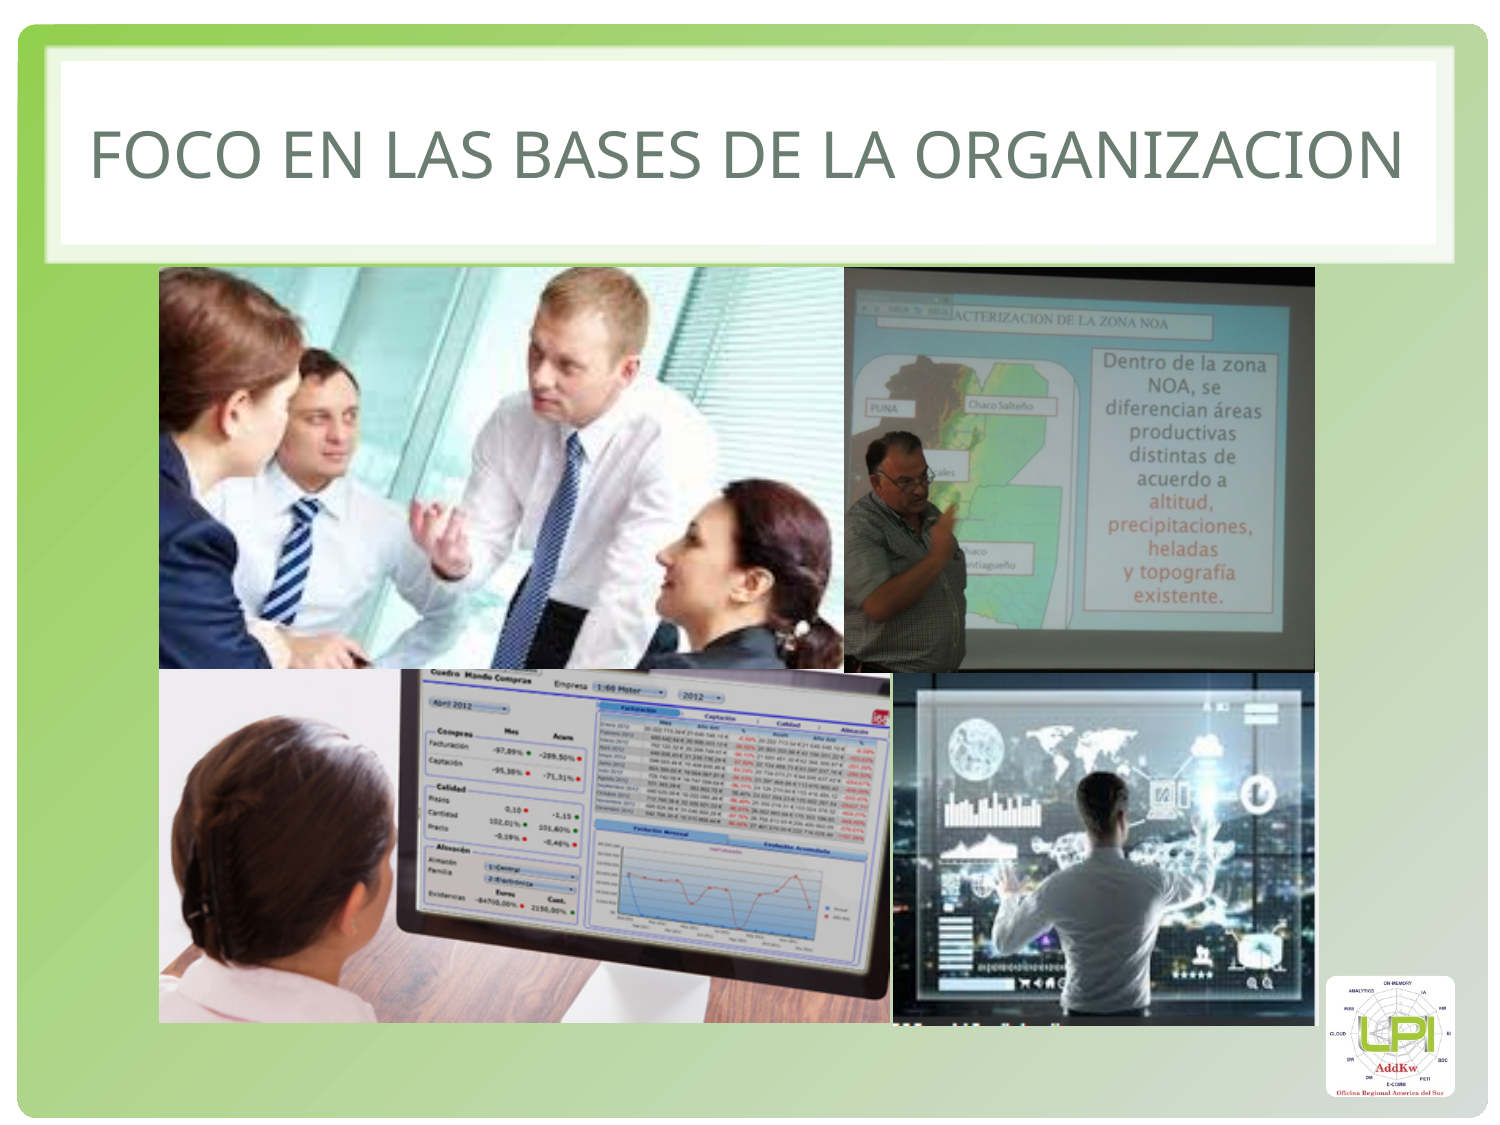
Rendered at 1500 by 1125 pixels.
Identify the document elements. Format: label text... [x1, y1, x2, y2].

picture [159, 266, 1319, 1026]
picture [1325, 975, 1455, 1097]
title Foco en las bases de la organizacion [69, 66, 1425, 238]
